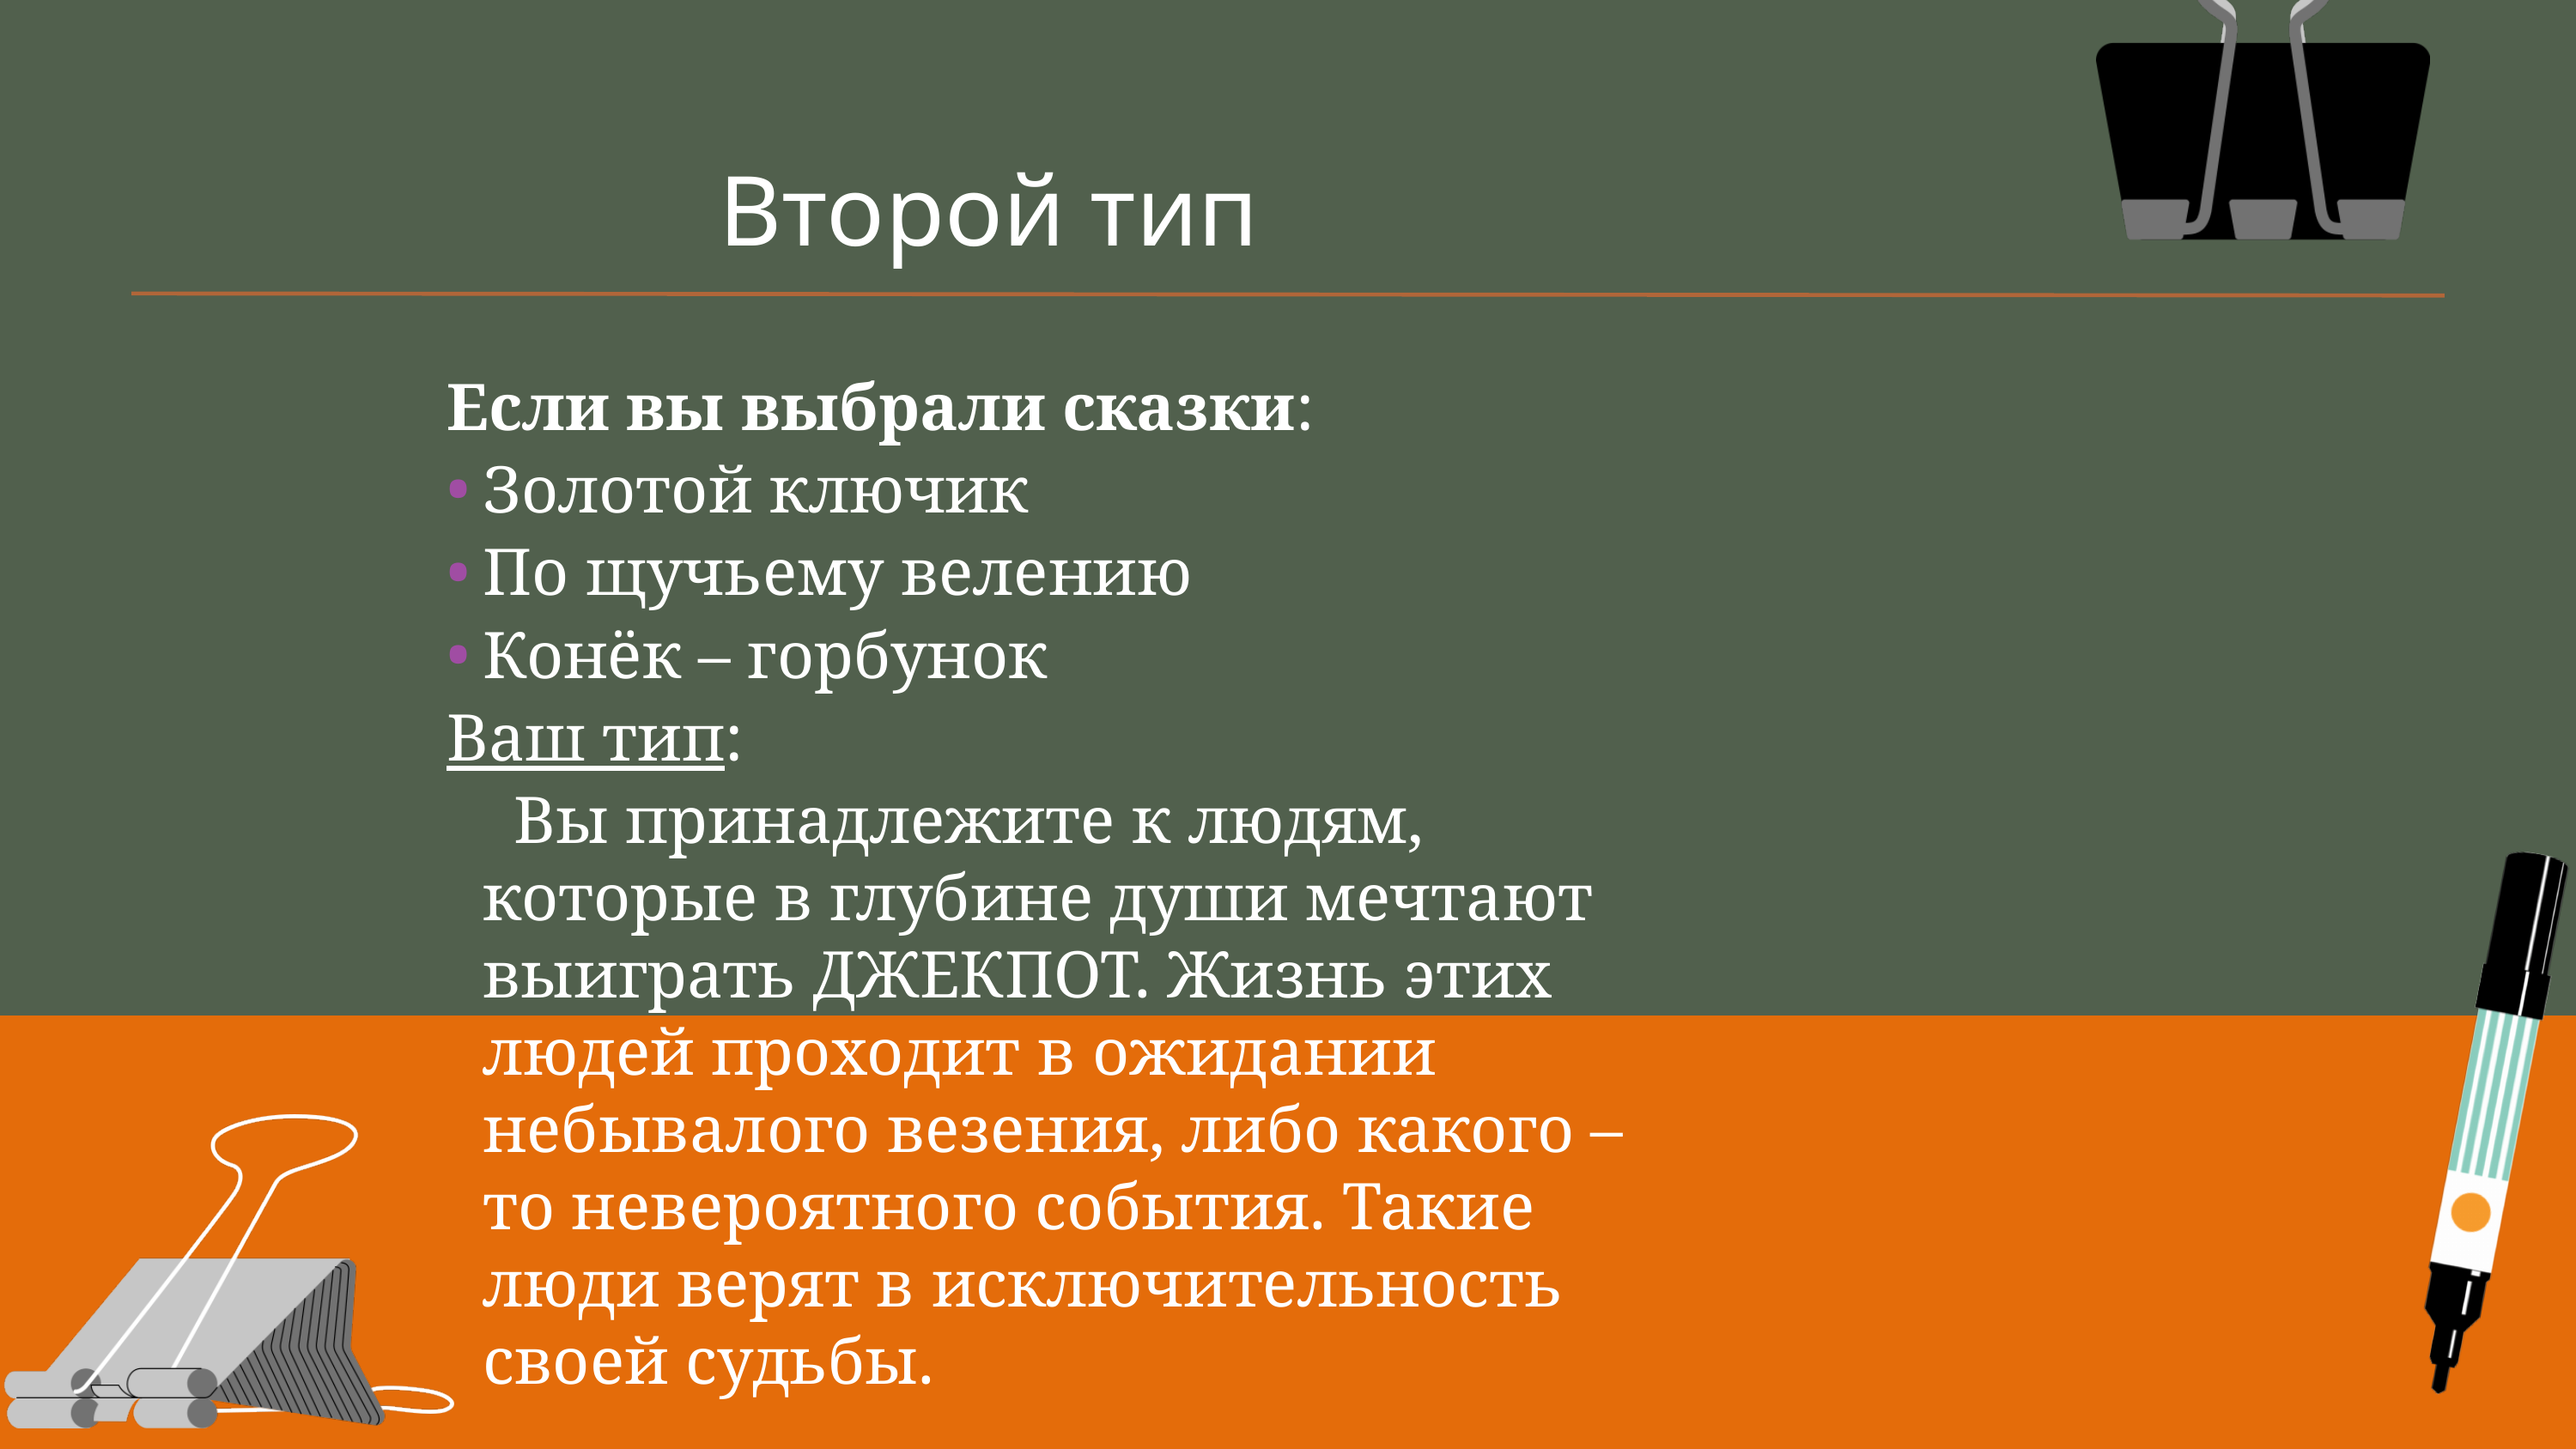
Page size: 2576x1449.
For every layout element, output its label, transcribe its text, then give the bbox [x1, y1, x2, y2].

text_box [0, 1015, 2576, 1449]
text_box Если вы выбрали сказки: Золотой ключик По щучьему велению Конёк – горбунок Ваш тип: Вы принадлежите к людям, которые в глубине души мечтают выиграть ДЖЕКПОТ. Жизнь этих людей проходит в ожидании небывалого везения, либо какого – то невероятного события. Такие люди верят в исключительность своей судьбы. [418, 360, 1707, 1014]
text_box Второй тип [131, 149, 1846, 265]
picture [2452, 848, 2573, 1398]
picture [2096, 0, 2430, 240]
picture [0, 1114, 455, 1429]
